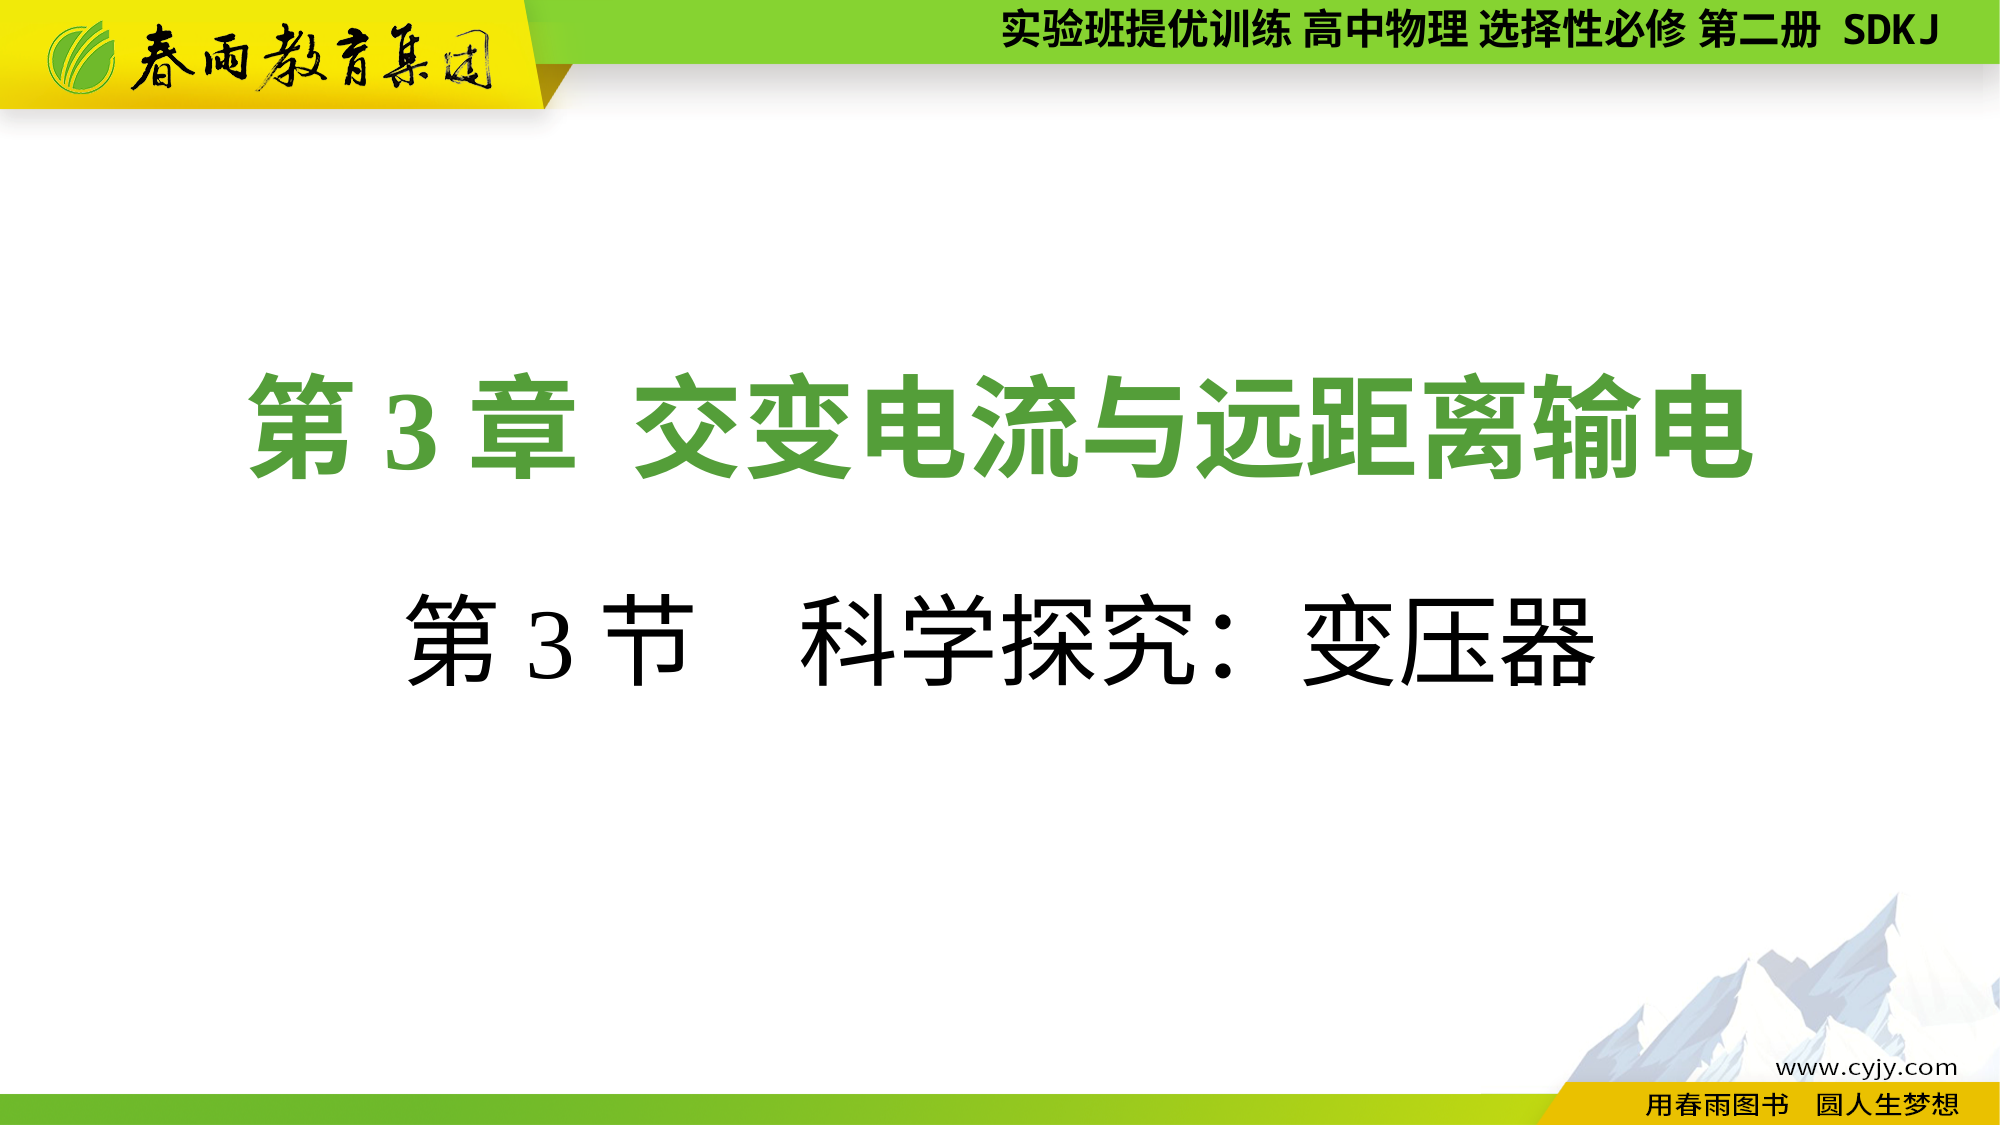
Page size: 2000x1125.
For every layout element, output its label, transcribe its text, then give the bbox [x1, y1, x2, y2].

text_box 第3节 科学探究：变压器 [54, 511, 1946, 706]
picture [0, 0, 2000, 1125]
text_box 第3章 交变电流与远距离输电 [54, 282, 1946, 500]
